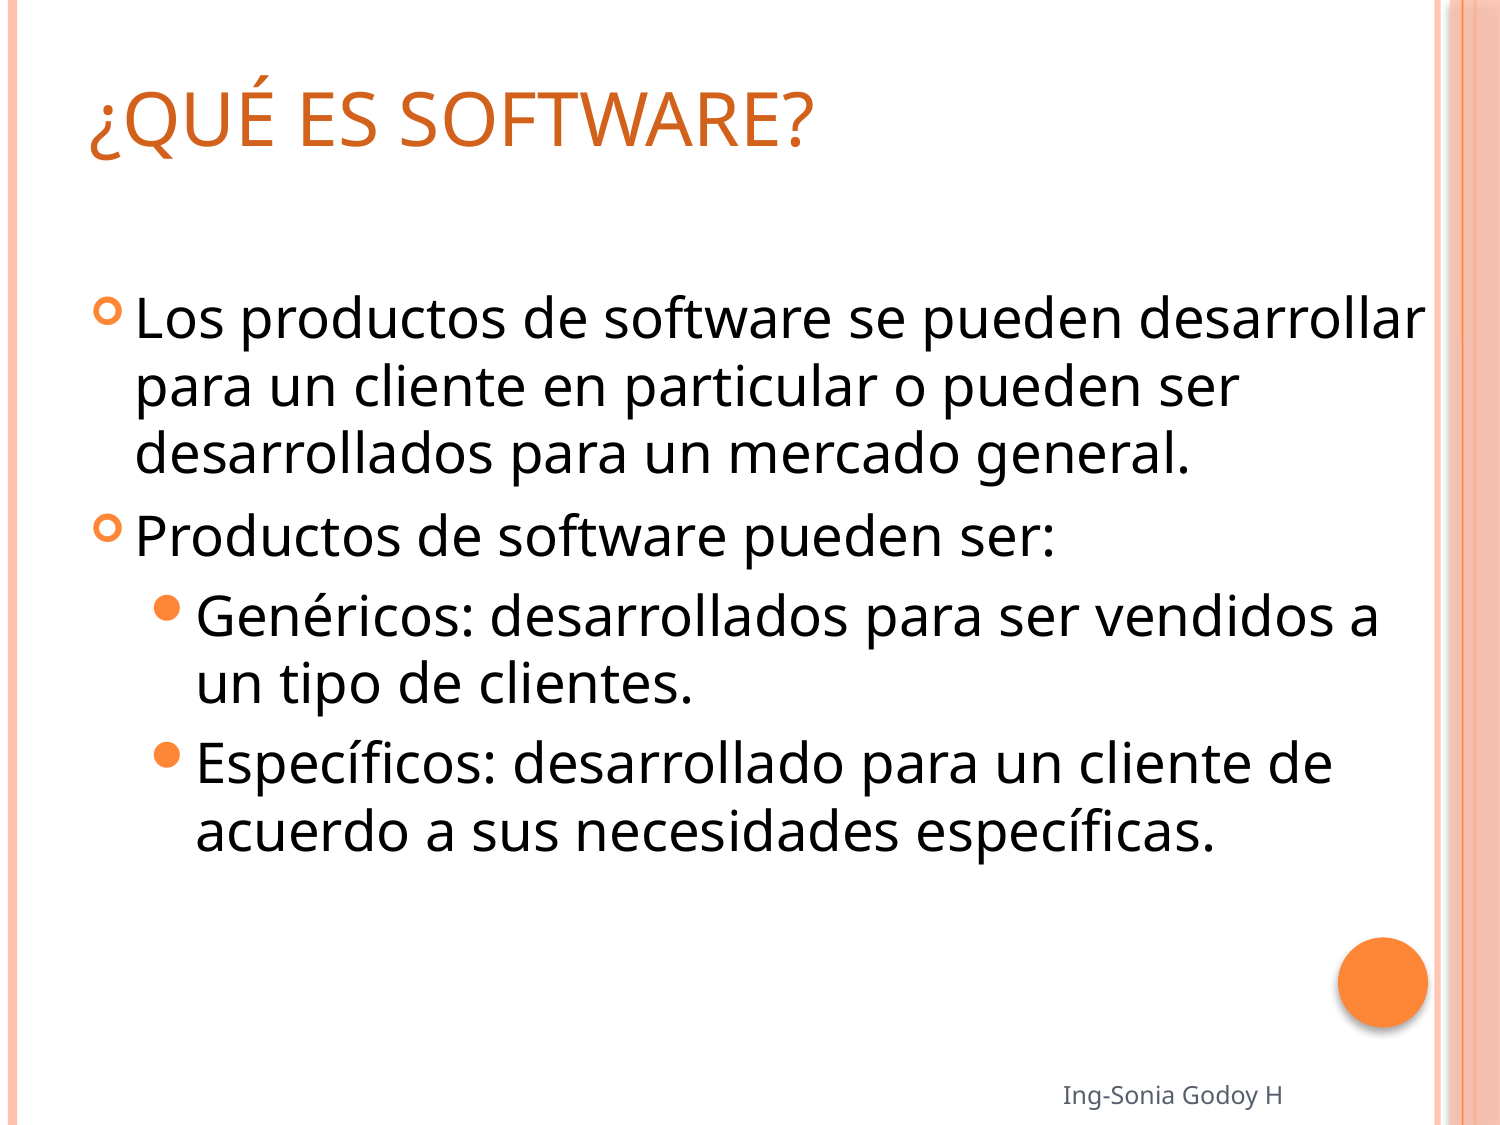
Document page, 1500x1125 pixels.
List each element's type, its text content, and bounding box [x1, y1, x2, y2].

footer Ing-Sonia Godoy H [773, 1065, 1299, 1125]
list Los productos de software se pueden desarrollar para un cliente en particular o pueden ser desarrollados para un mercado general. Productos de software pueden ser: Genéricos: desarrollados para ser vendidos a un tipo de clientes. Específicos: desarrollado para un cliente de acuerdo a sus necesidades específicas. [74, 274, 1443, 1005]
title ¿Qué es Software? [75, 64, 1426, 214]
